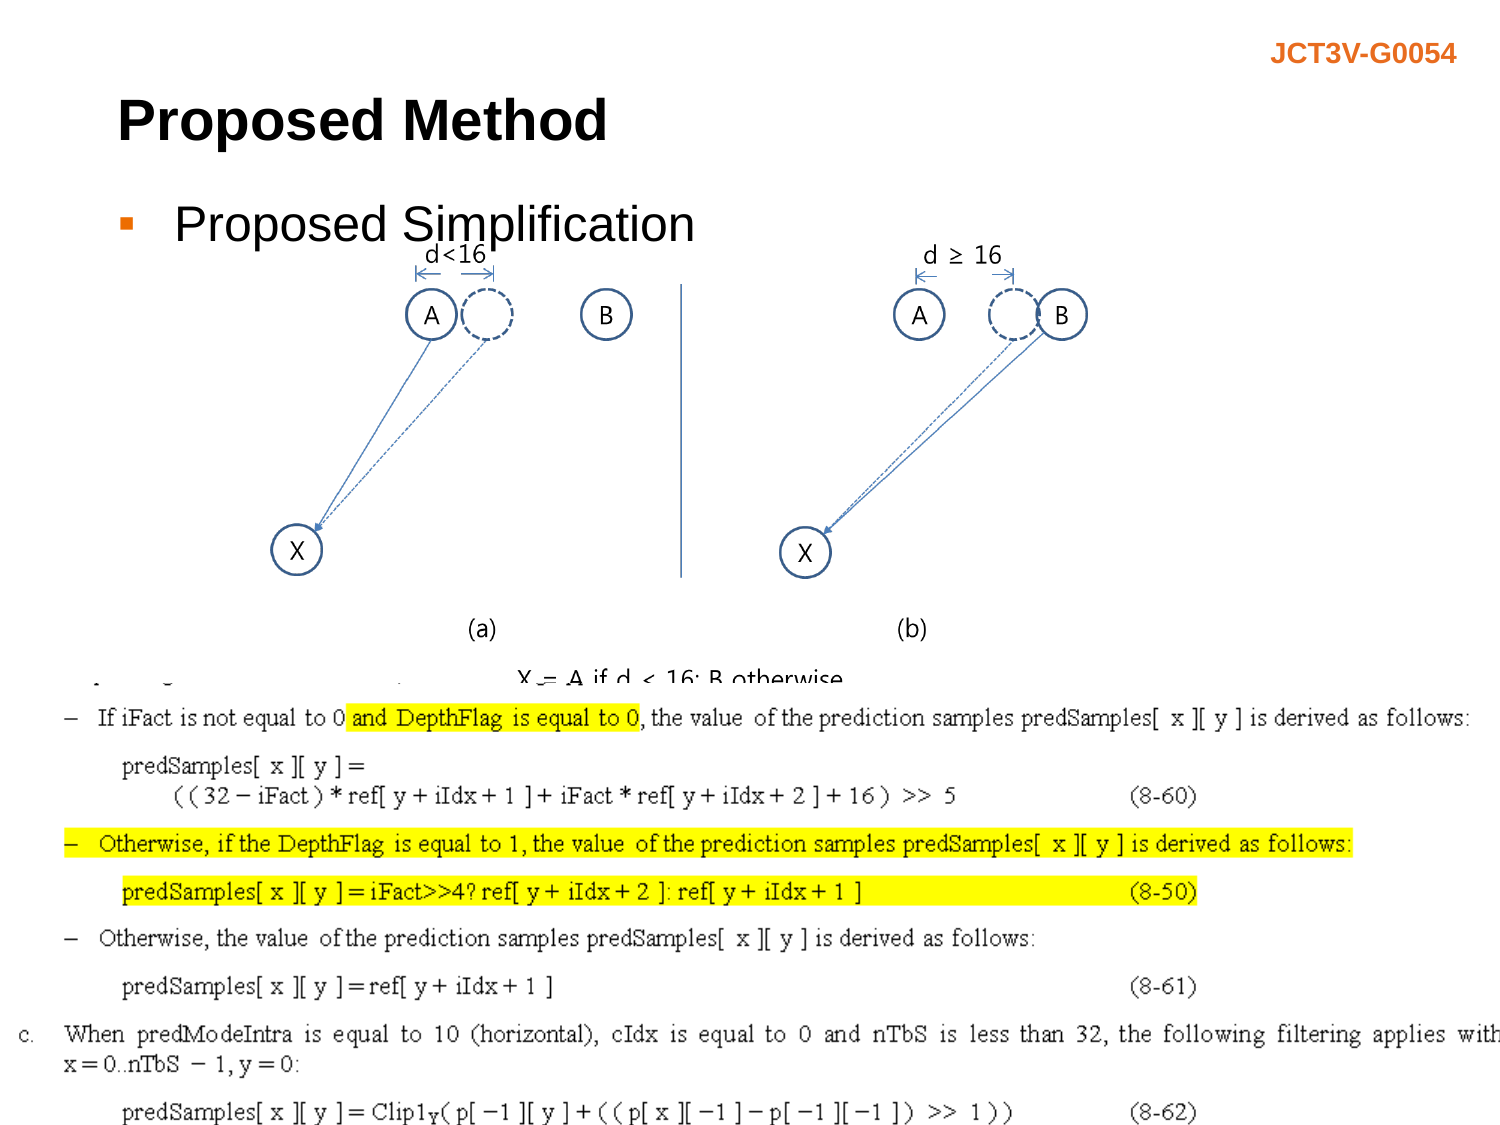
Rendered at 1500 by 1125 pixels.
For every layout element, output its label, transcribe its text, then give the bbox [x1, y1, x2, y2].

title Proposed Method [102, 62, 1500, 172]
list Proposed Simplification [102, 184, 1425, 681]
picture [0, 228, 1500, 1125]
